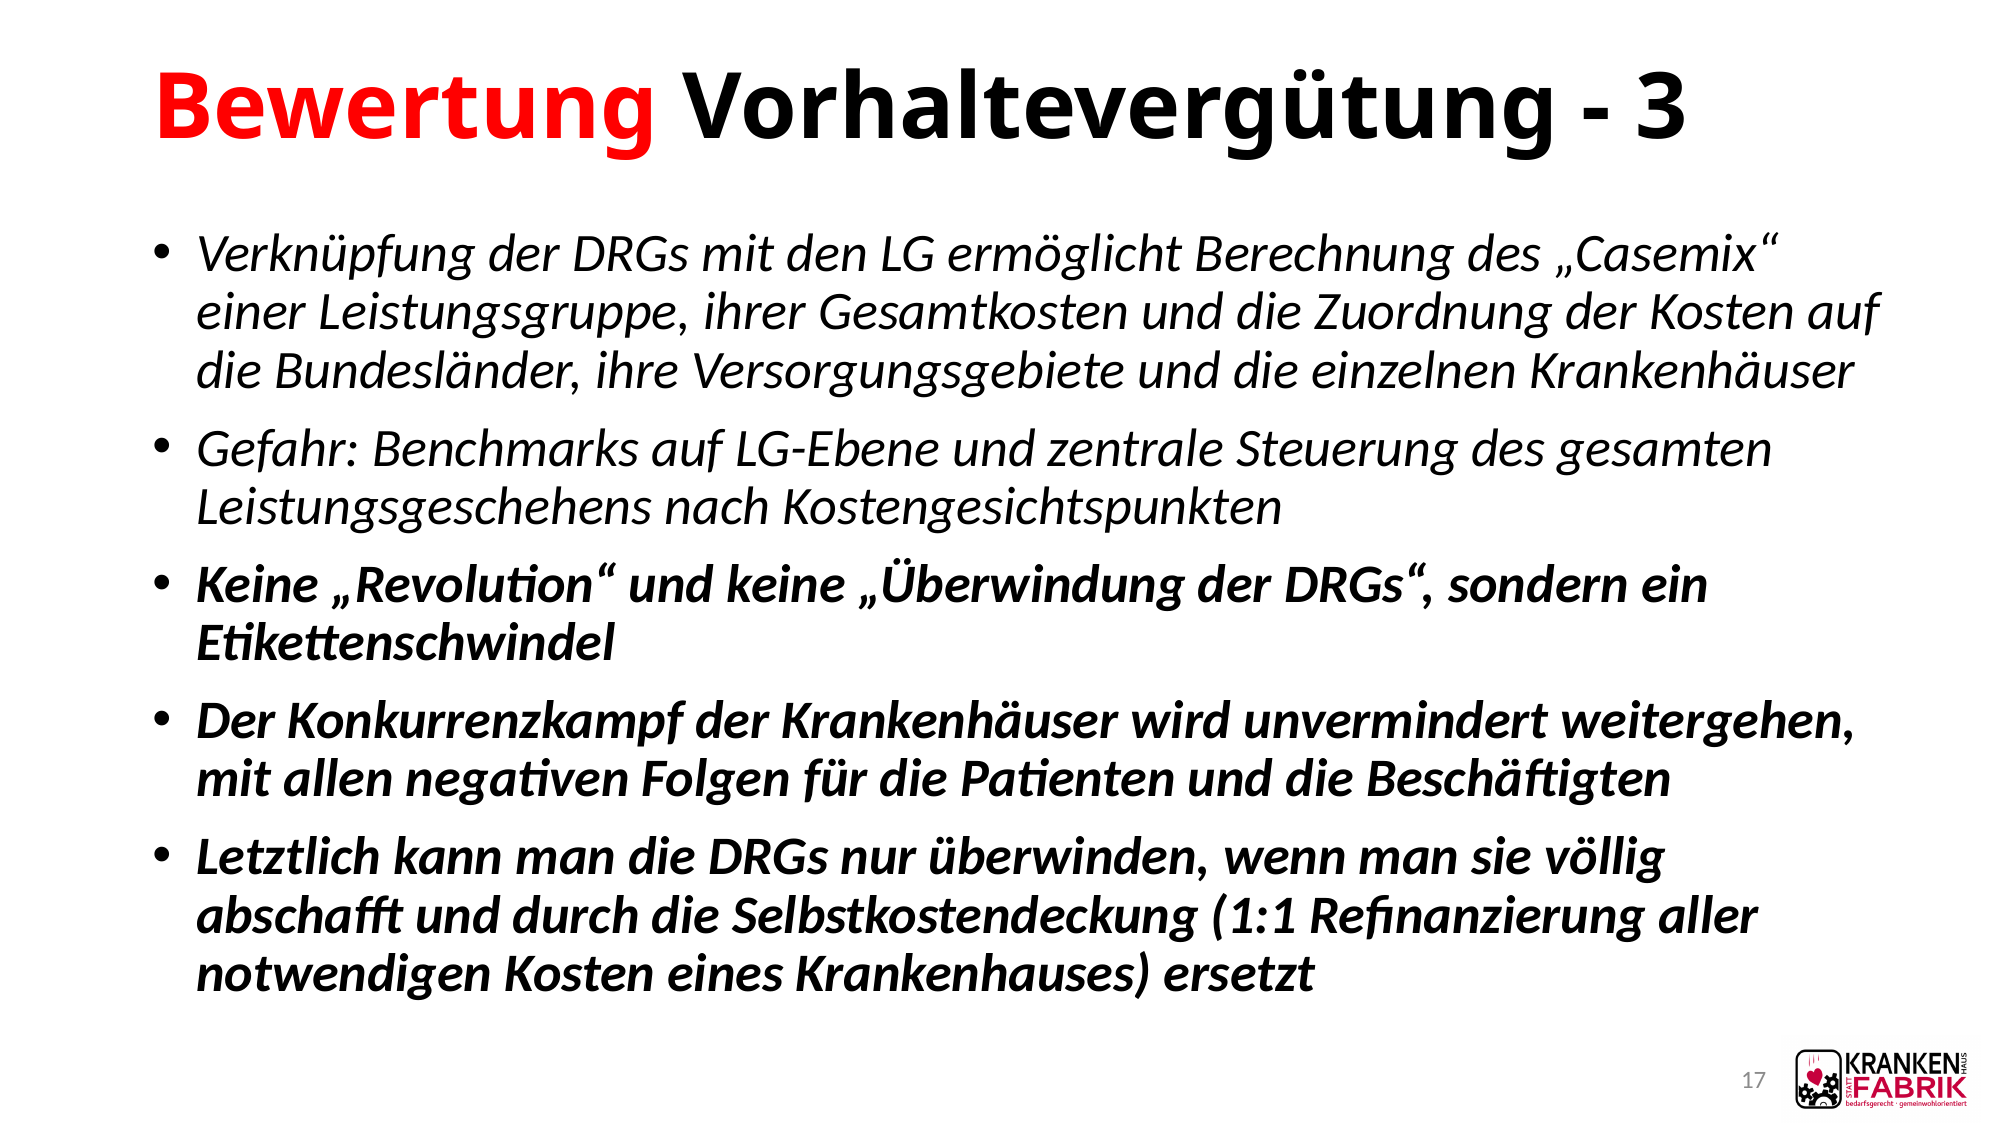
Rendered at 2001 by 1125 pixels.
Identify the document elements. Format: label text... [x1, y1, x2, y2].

title Bewertung Vorhaltevergütung - 3 [137, 0, 1863, 217]
picture [1781, 1035, 1981, 1123]
slide_number 17 [1331, 1049, 1782, 1109]
list Verknüpfung der DRGs mit den LG ermöglicht Berechnung des „Casemix“ einer Leistungsgruppe, ihrer Gesamtkosten und die Zuordnung der Kosten auf die Bundesländer, ihre Versorgungsgebiete und die einzelnen Krankenhäuser Gefahr: Benchmarks auf LG-Ebene und zentrale Steuerung des gesamten Leistungsgeschehens nach Kostengesichtspunkten Keine „Revolution“ und keine „Überwindung der DRGs“, sondern ein Etikettenschwindel Der Konkurrenzkampf der Krankenhäuser wird unvermindert weitergehen, mit allen negativen Folgen für die Patienten und die Beschäftigten Letztlich kann man die DRGs nur überwinden, wenn man sie völlig abschafft und durch die Selbstkostendeckung (1:1 Refinanzierung aller notwendigen Kosten eines Krankenhauses) ersetzt [137, 217, 1902, 1043]
